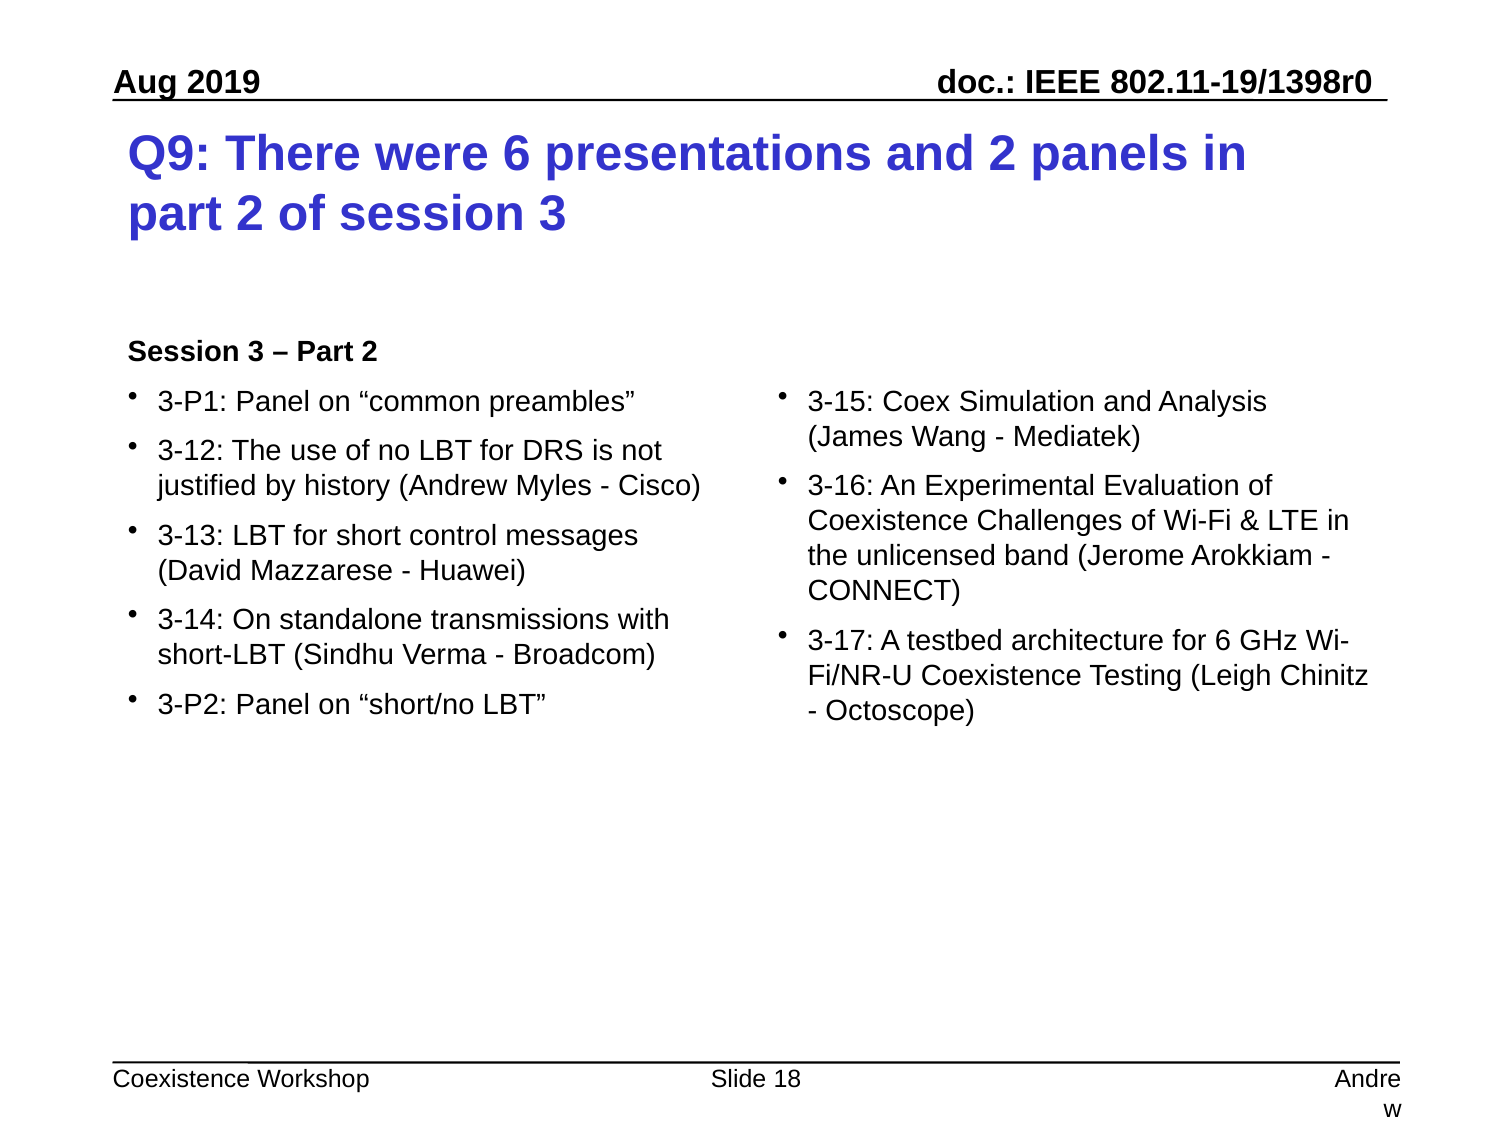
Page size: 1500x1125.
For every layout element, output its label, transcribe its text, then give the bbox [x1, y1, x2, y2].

title Q9: There were 6 presentations and 2 panels in part 2 of session 3 [112, 112, 1388, 288]
list 3-15: Coex Simulation and Analysis (James Wang - Mediatek) 3-16: An Experimental Evaluation of Coexistence Challenges of Wi-Fi & LTE in the unlicensed band (Jerome Arokkiam - CONNECT) 3-17: A testbed architecture for 6 GHz Wi-Fi/NR-U Coexistence Testing (Leigh Chinitz - Octoscope) [762, 324, 1388, 1000]
footer Andrew Myles, Cisco [1320, 1061, 1402, 1093]
list Session 3 – Part 2 3-P1: Panel on “common preambles” 3-12: The use of no LBT for DRS is not justified by history (Andrew Myles - Cisco) 3-13: LBT for short control messages (David Mazzarese - Huawei) 3-14: On standalone transmissions with short-LBT (Sindhu Verma - Broadcom) 3-P2: Panel on “short/no LBT” [112, 324, 738, 1000]
slide_number Slide 18 [709, 1061, 803, 1093]
